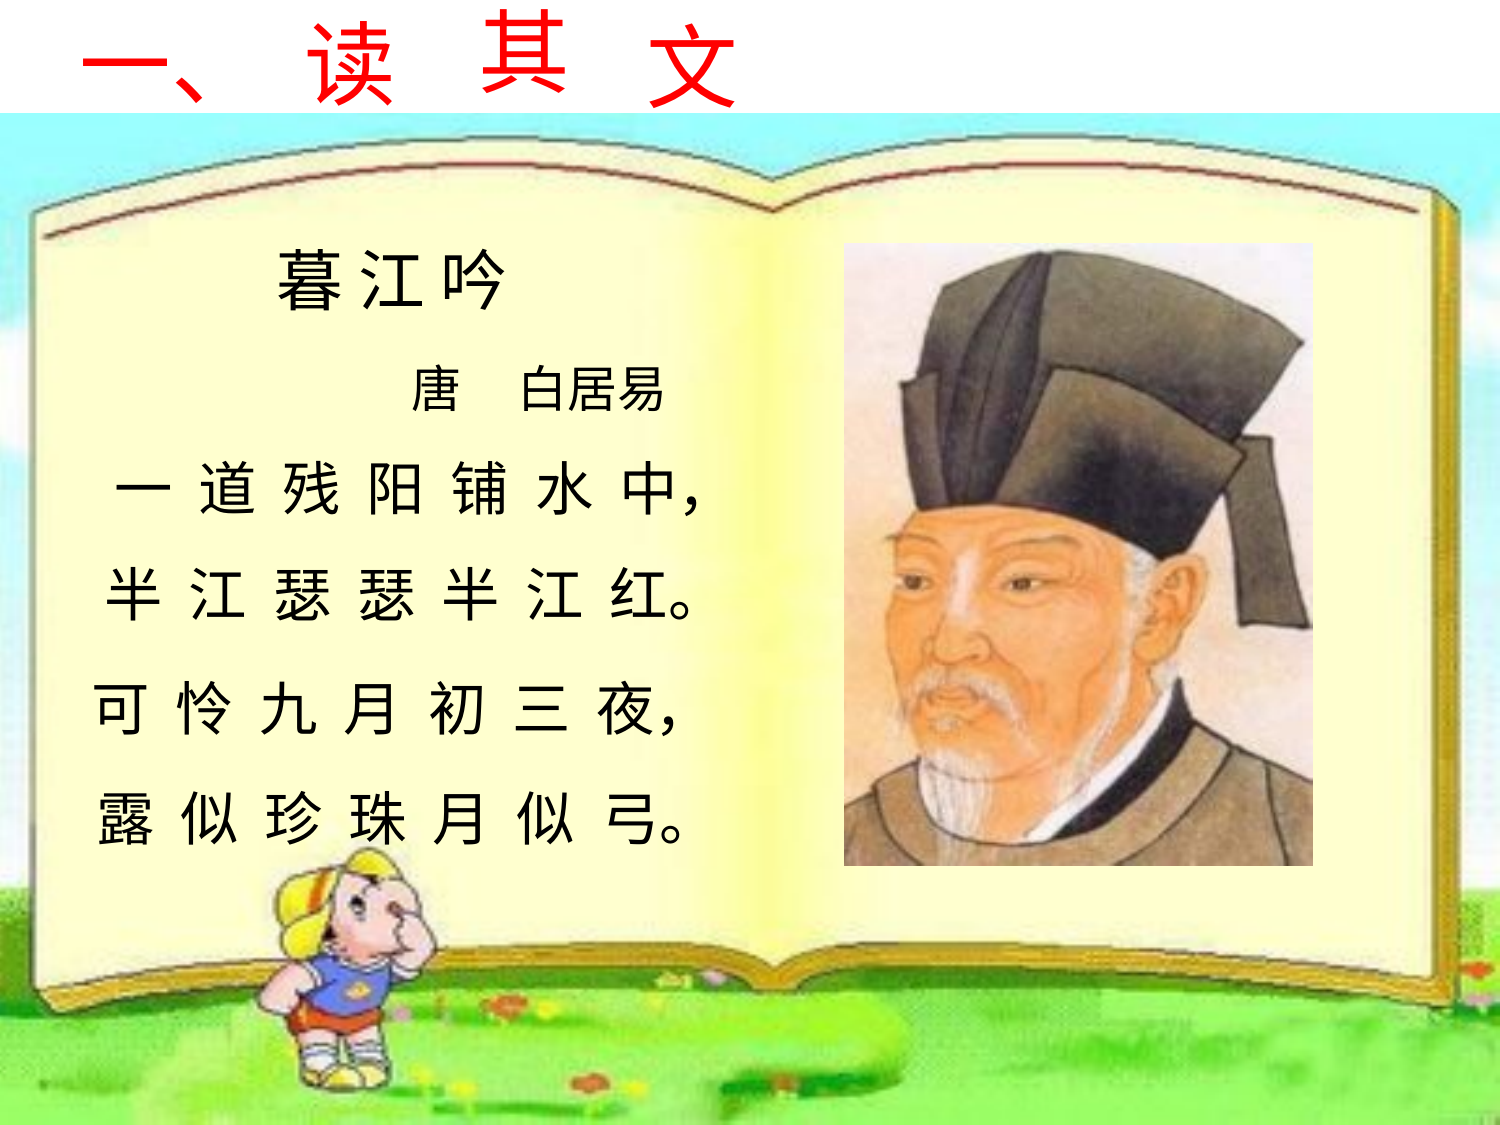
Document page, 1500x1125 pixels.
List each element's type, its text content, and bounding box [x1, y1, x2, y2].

text_box 文 [631, 1, 826, 111]
text_box 一、 读 [2, 0, 411, 112]
text_box 其 [421, 0, 585, 111]
picture [0, 113, 1500, 1125]
